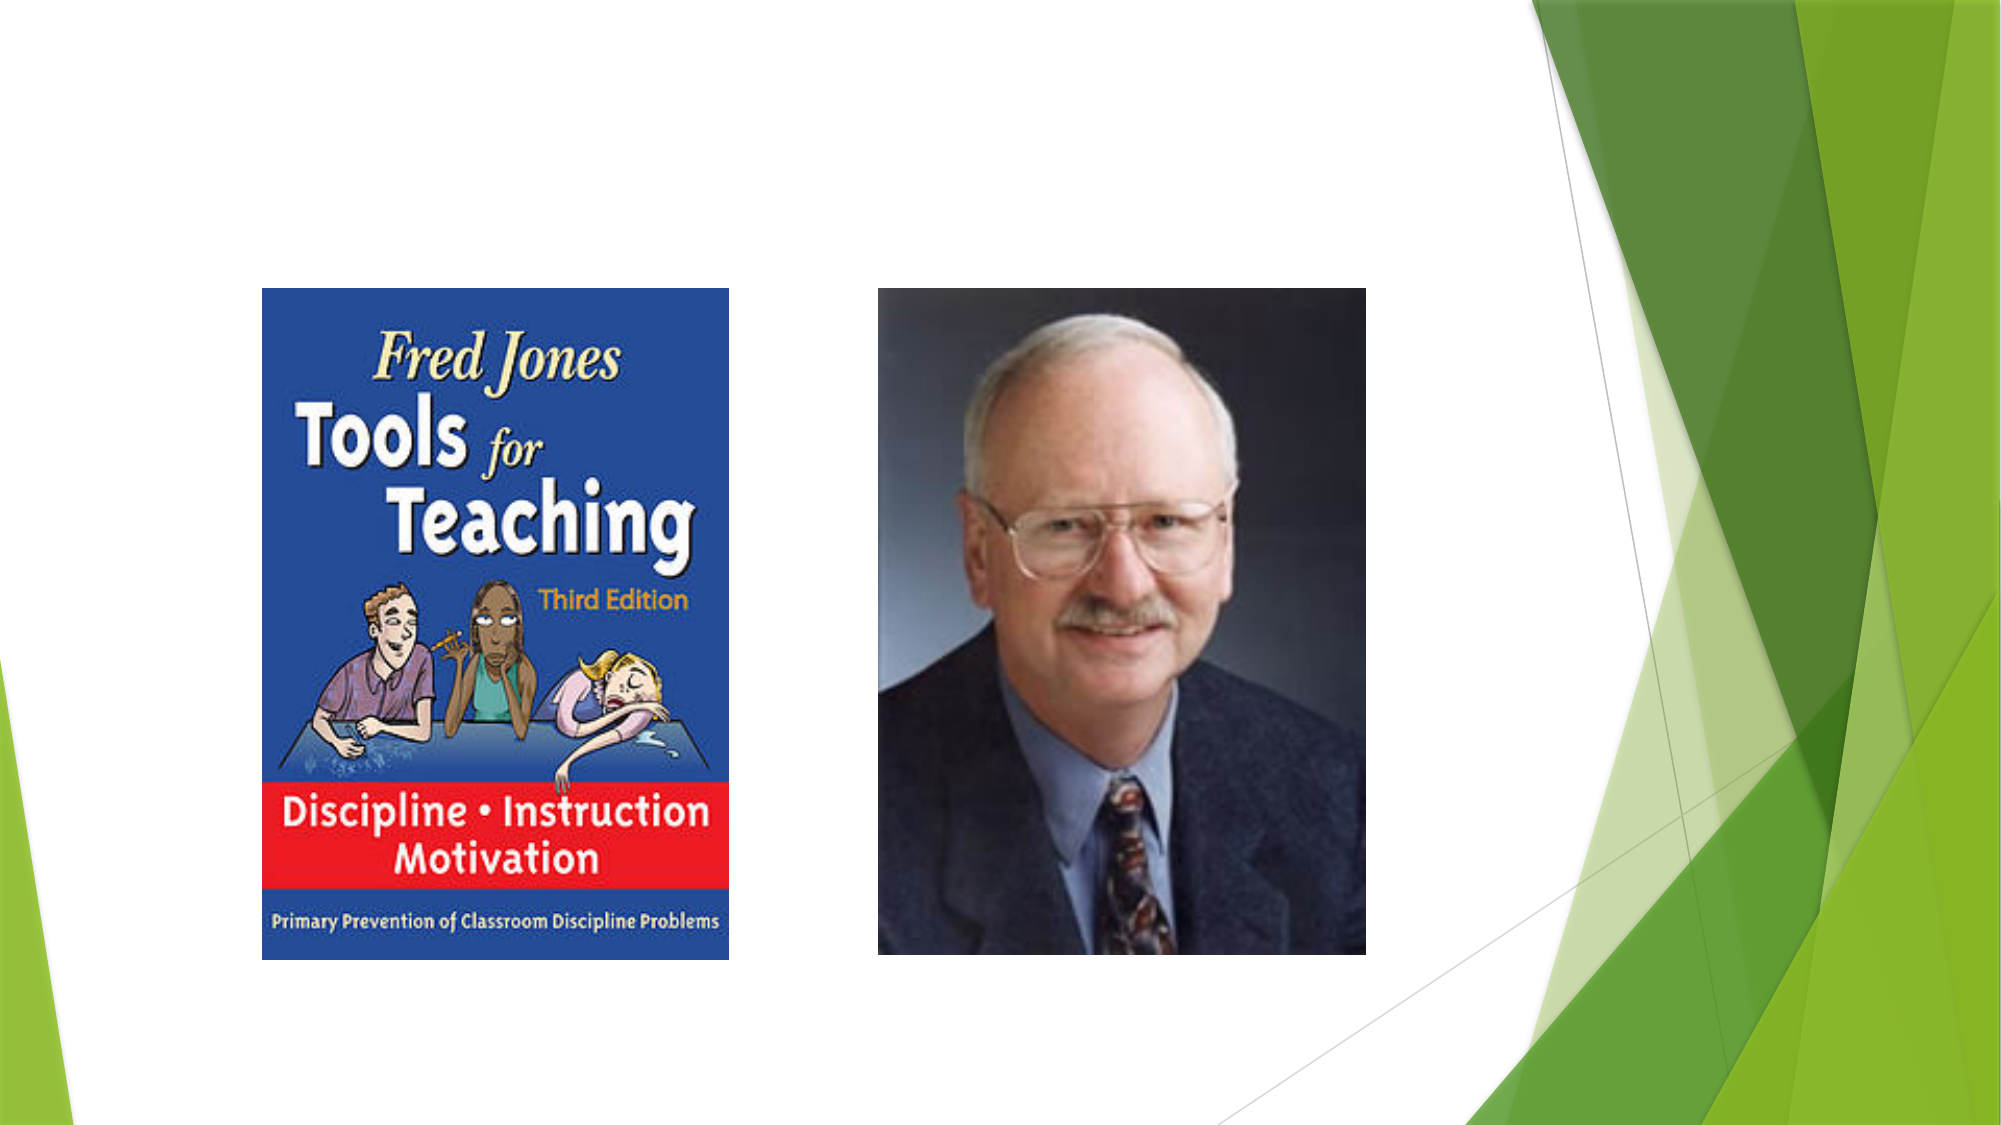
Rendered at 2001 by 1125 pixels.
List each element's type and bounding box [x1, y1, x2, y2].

picture [877, 287, 1367, 956]
picture [261, 287, 730, 960]
